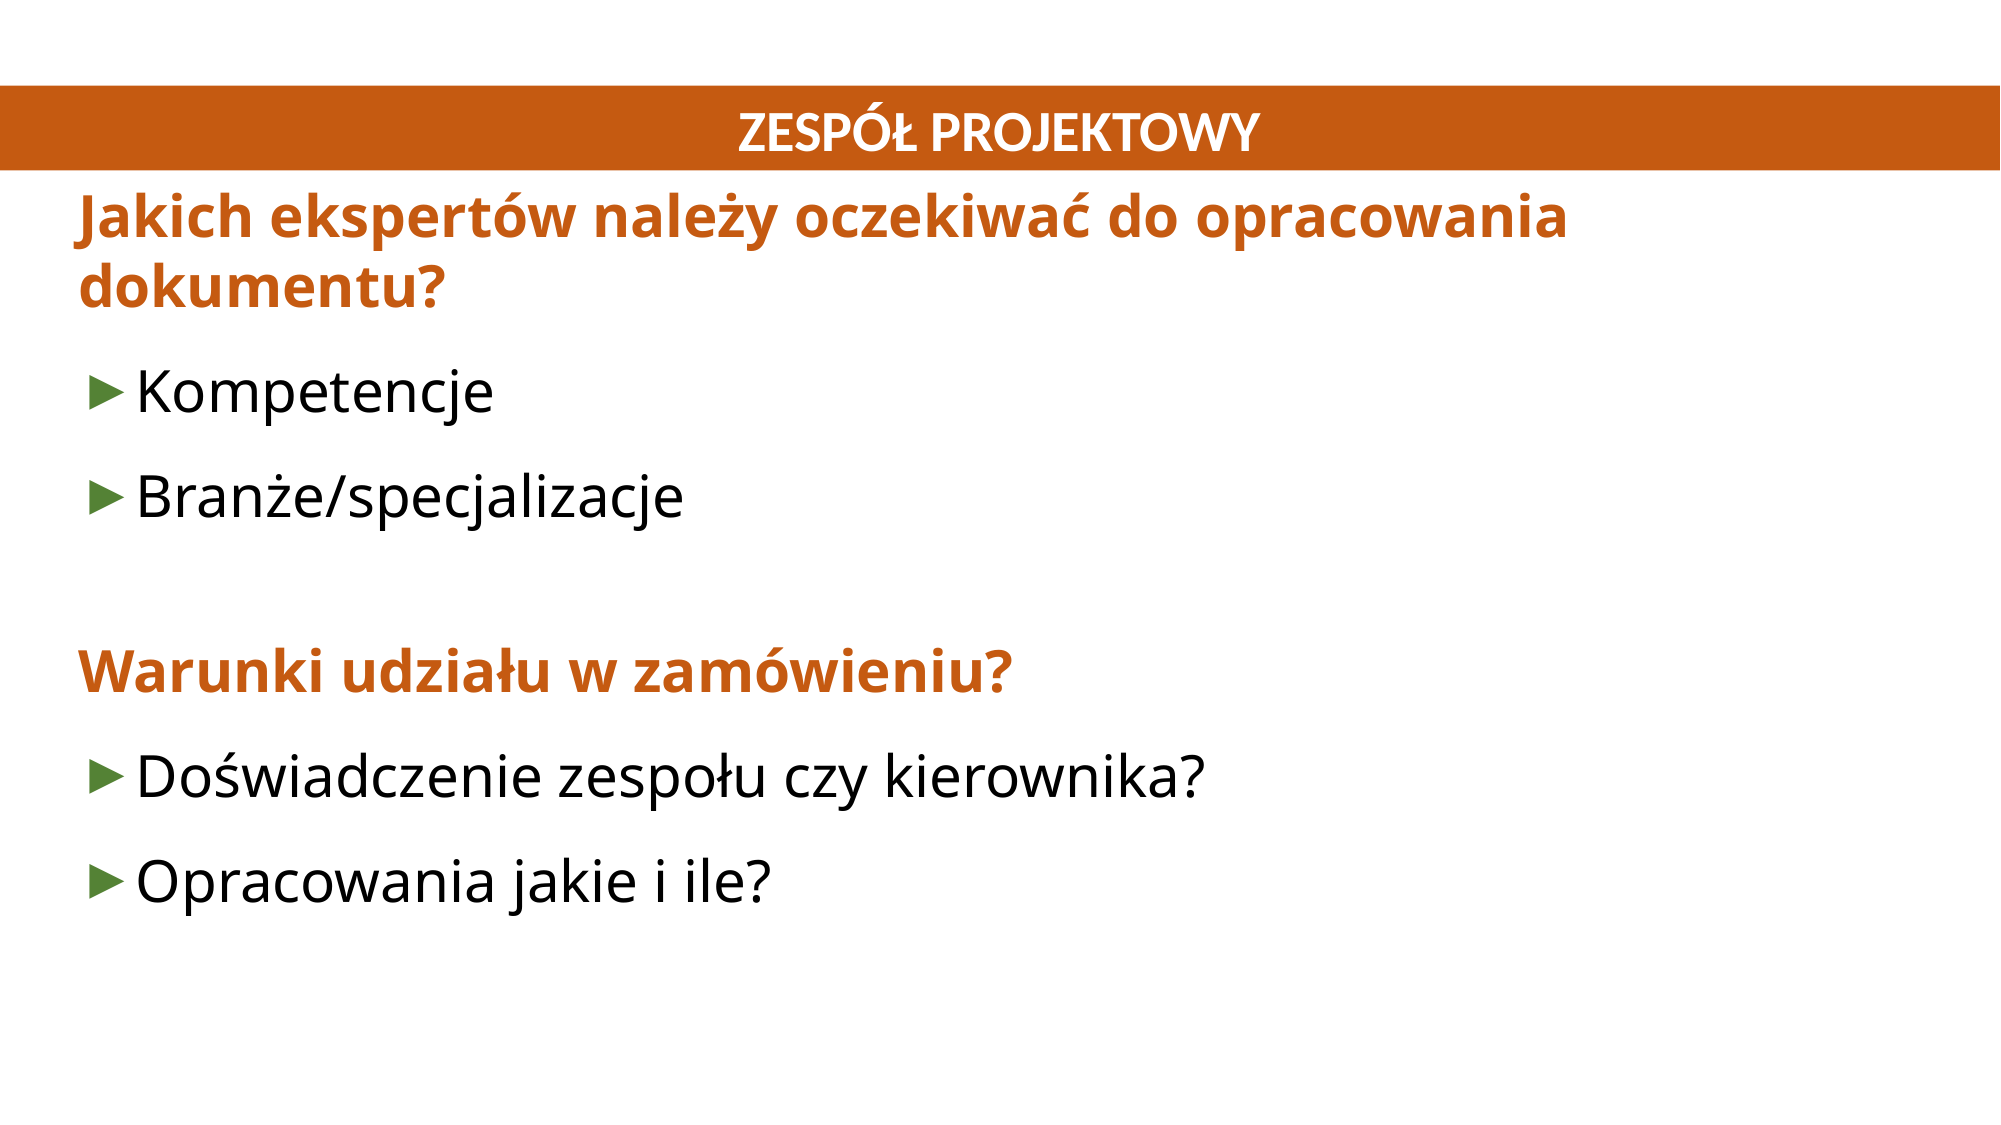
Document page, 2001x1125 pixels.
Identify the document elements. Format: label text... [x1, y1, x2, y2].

text_box ZESPÓŁ PROJEKTOWY [0, 85, 2000, 171]
text_box Jakich ekspertów należy oczekiwać do opracowania dokumentu? Kompetencje Branże/specjalizacje Warunki udziału w zamówieniu? Doświadczenie zespołu czy kierownika? Opracowania jakie i ile? [63, 171, 1937, 855]
